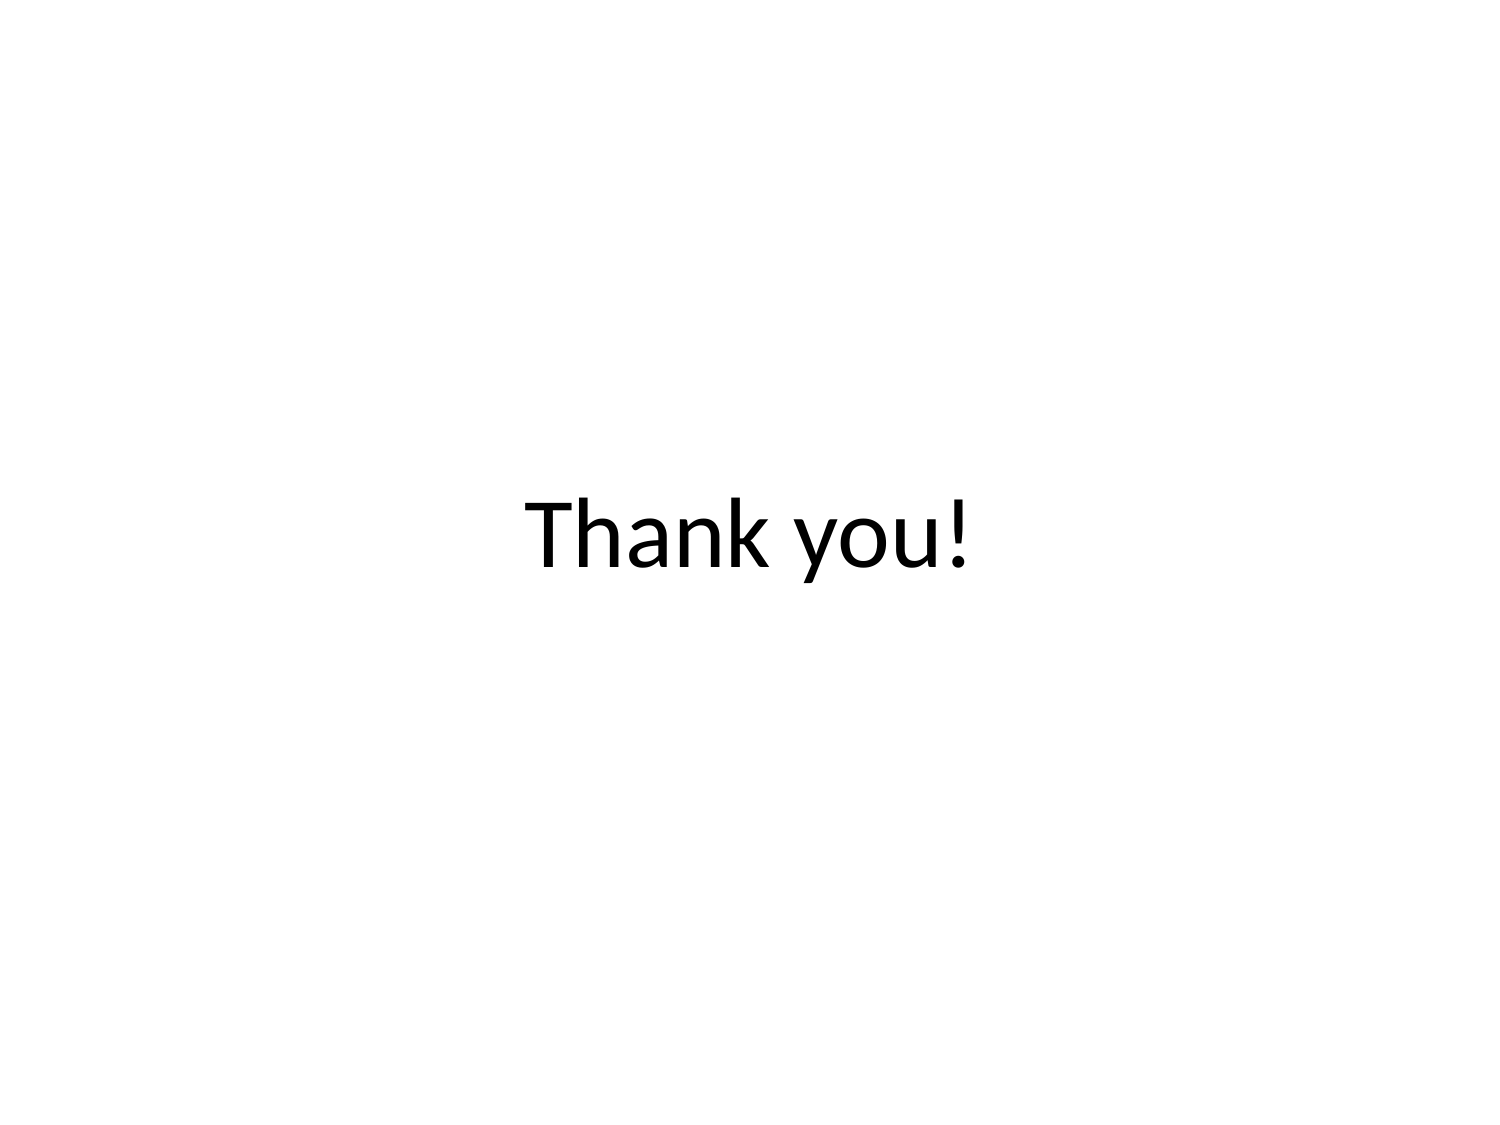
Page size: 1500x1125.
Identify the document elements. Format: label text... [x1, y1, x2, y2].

list Thank you! [103, 299, 1397, 1014]
